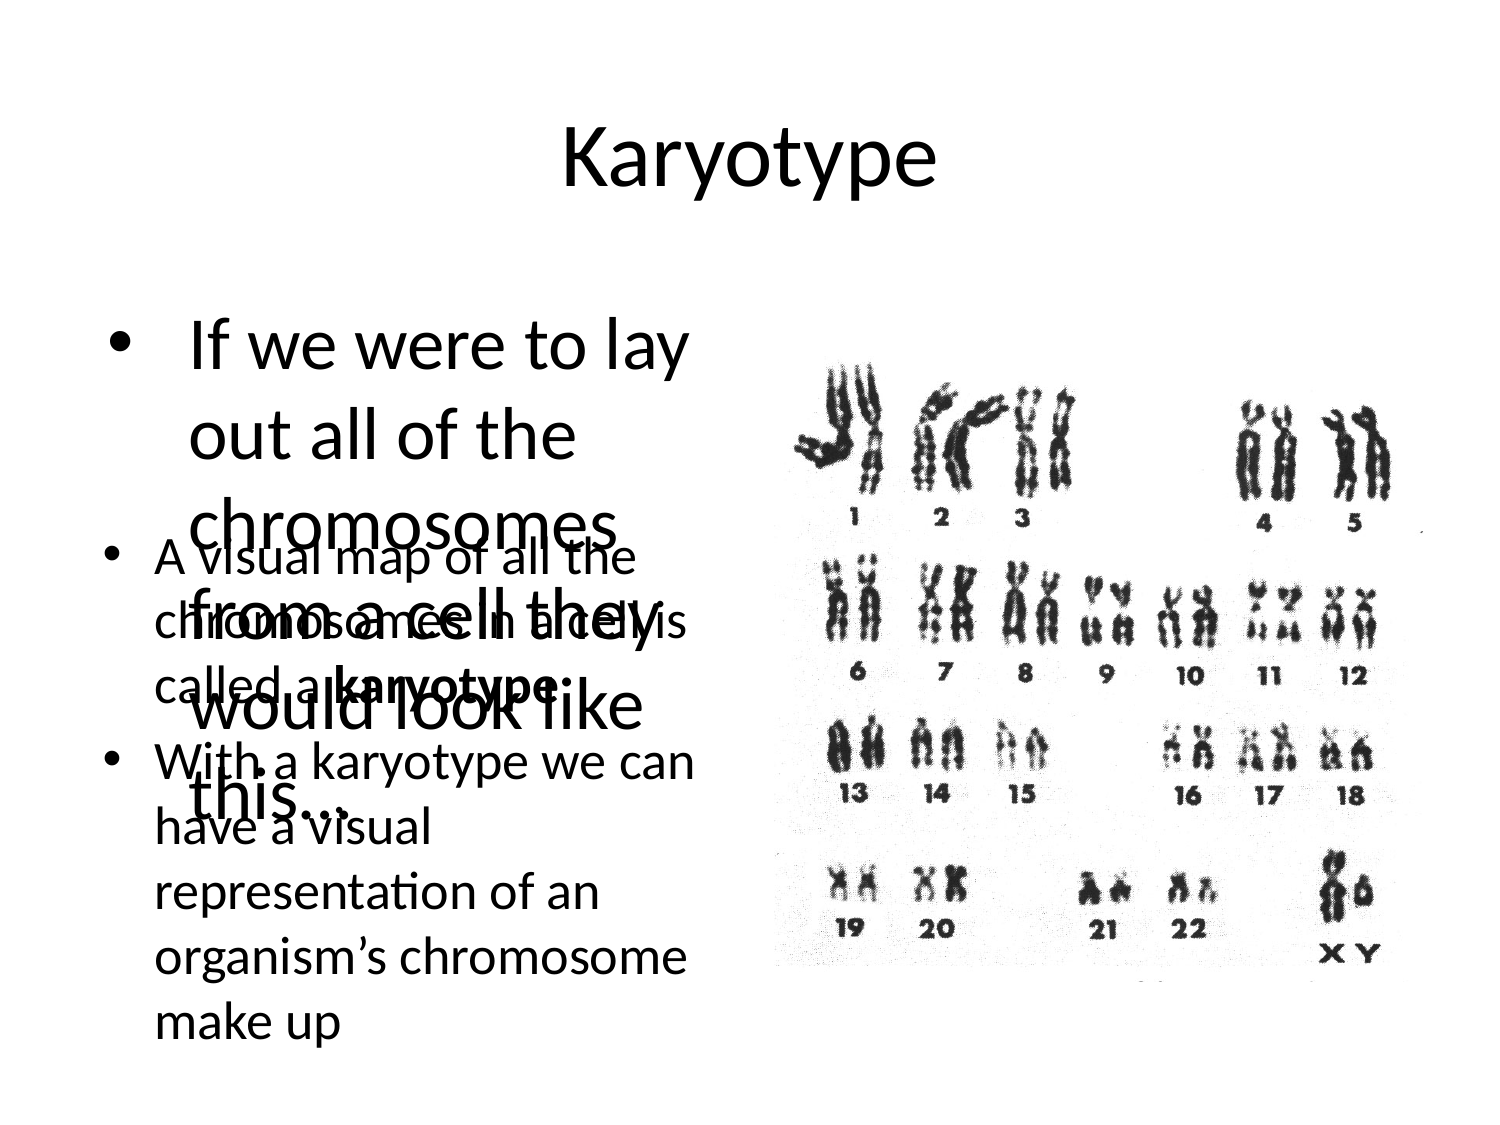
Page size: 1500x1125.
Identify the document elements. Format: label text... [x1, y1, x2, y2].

list A visual map of all the chromosomes in a cell is called a karyotype With a karyotype we can have a visual representation of an organism’s chromosome make up [87, 512, 732, 1063]
list If we were to lay out all of the chromosomes from a cell they would look like this… [92, 287, 737, 963]
picture [774, 312, 1426, 982]
title Karyotype [94, 50, 1407, 250]
